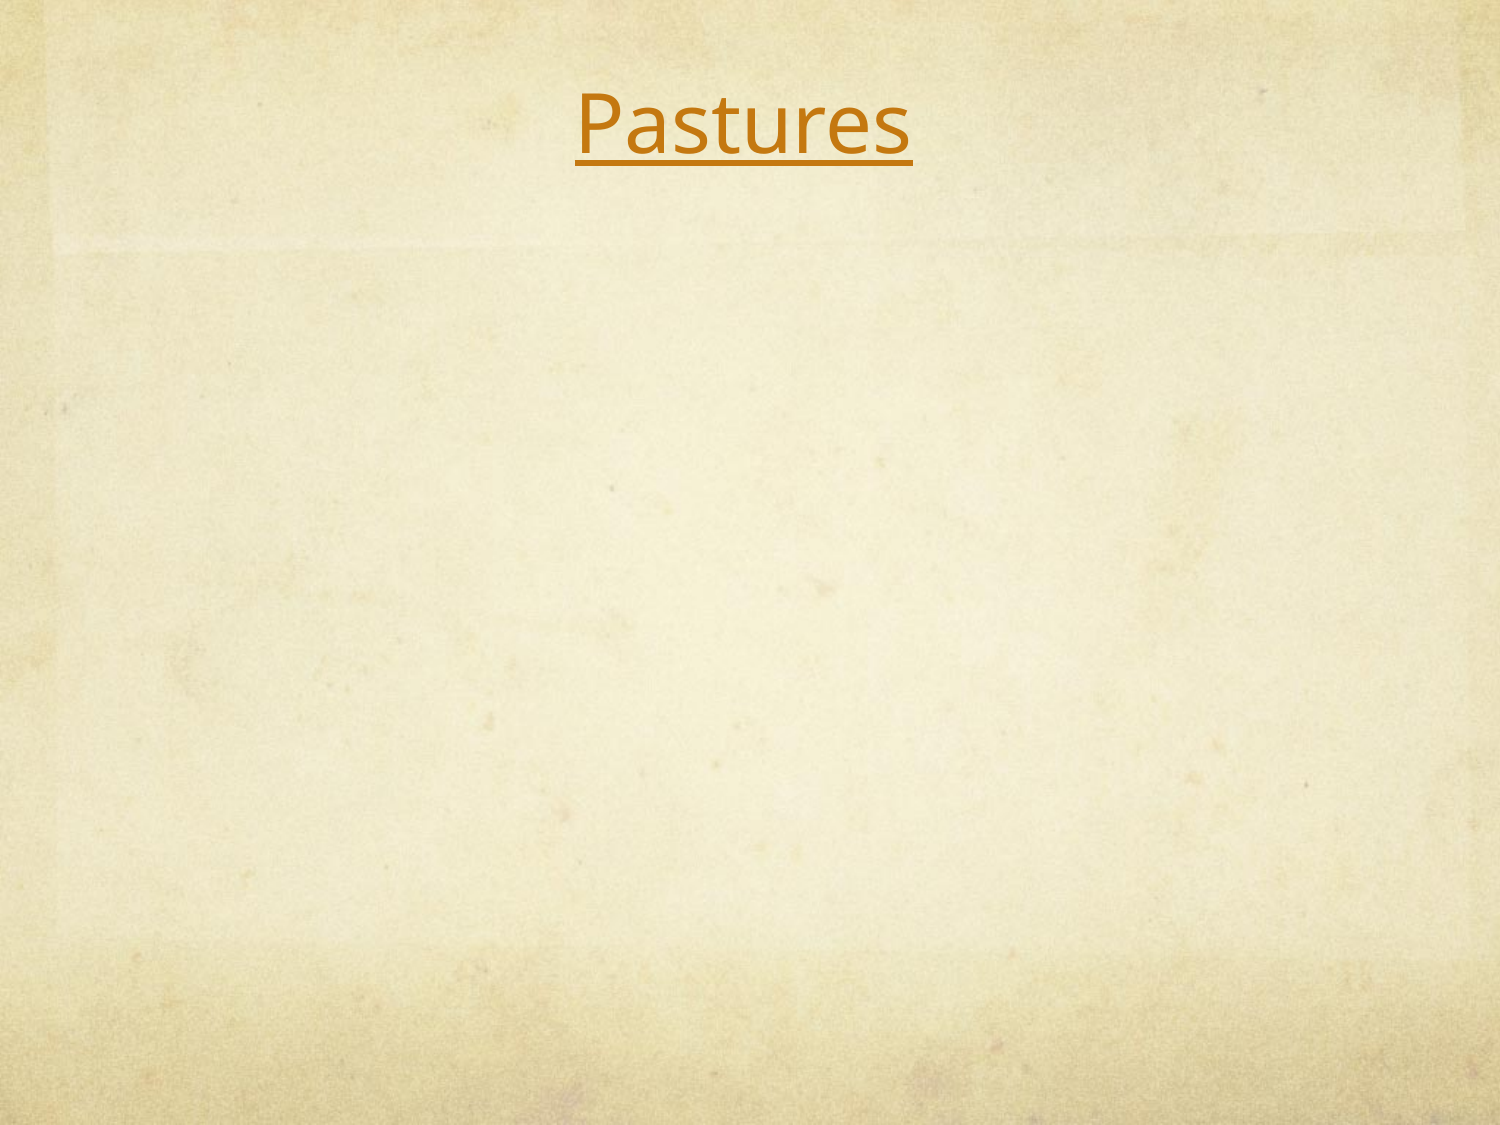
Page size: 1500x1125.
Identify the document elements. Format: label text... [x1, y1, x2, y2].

text_box Pastures [62, 62, 1425, 291]
picture [0, 0, 1500, 1125]
